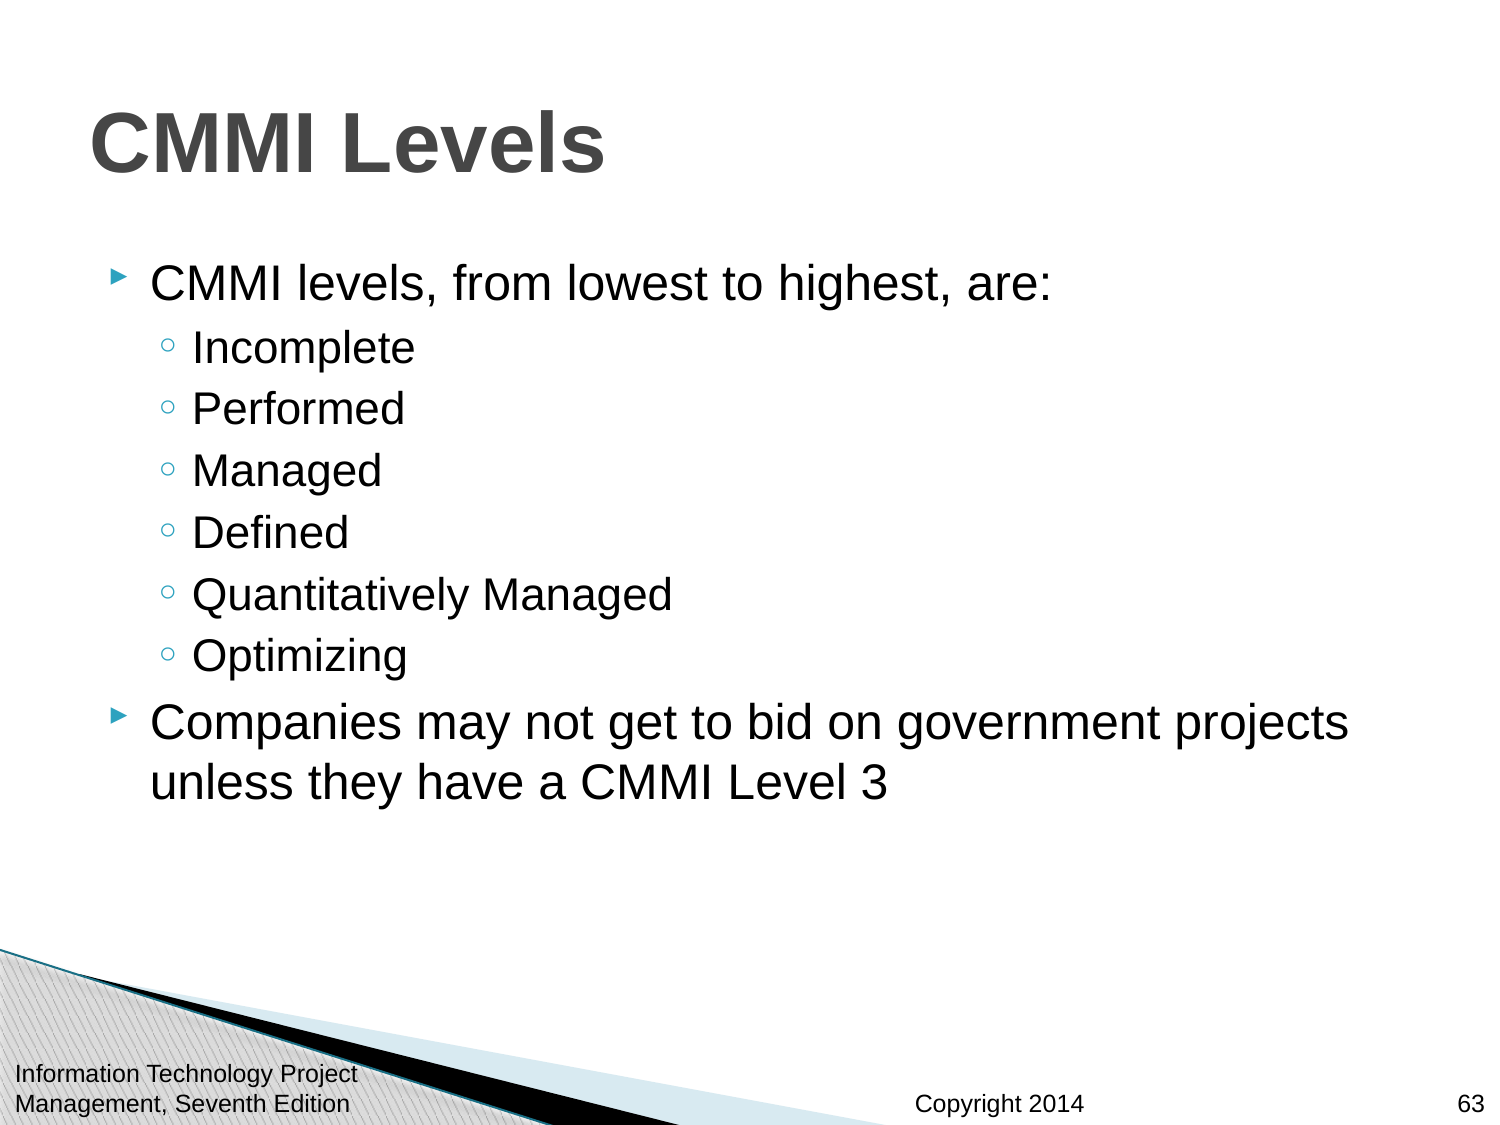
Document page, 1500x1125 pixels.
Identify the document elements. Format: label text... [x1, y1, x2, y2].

title CMMI Levels [75, 45, 1425, 233]
slide_number 63 [1408, 1065, 1500, 1125]
footer Information Technology Project Management, Seventh Edition [0, 1065, 425, 1125]
list CMMI levels, from lowest to highest, are: Incomplete Performed Managed Defined Quantitatively Managed Optimizing Companies may not get to bid on government projects unless they have a CMMI Level 3 [74, 242, 1426, 986]
